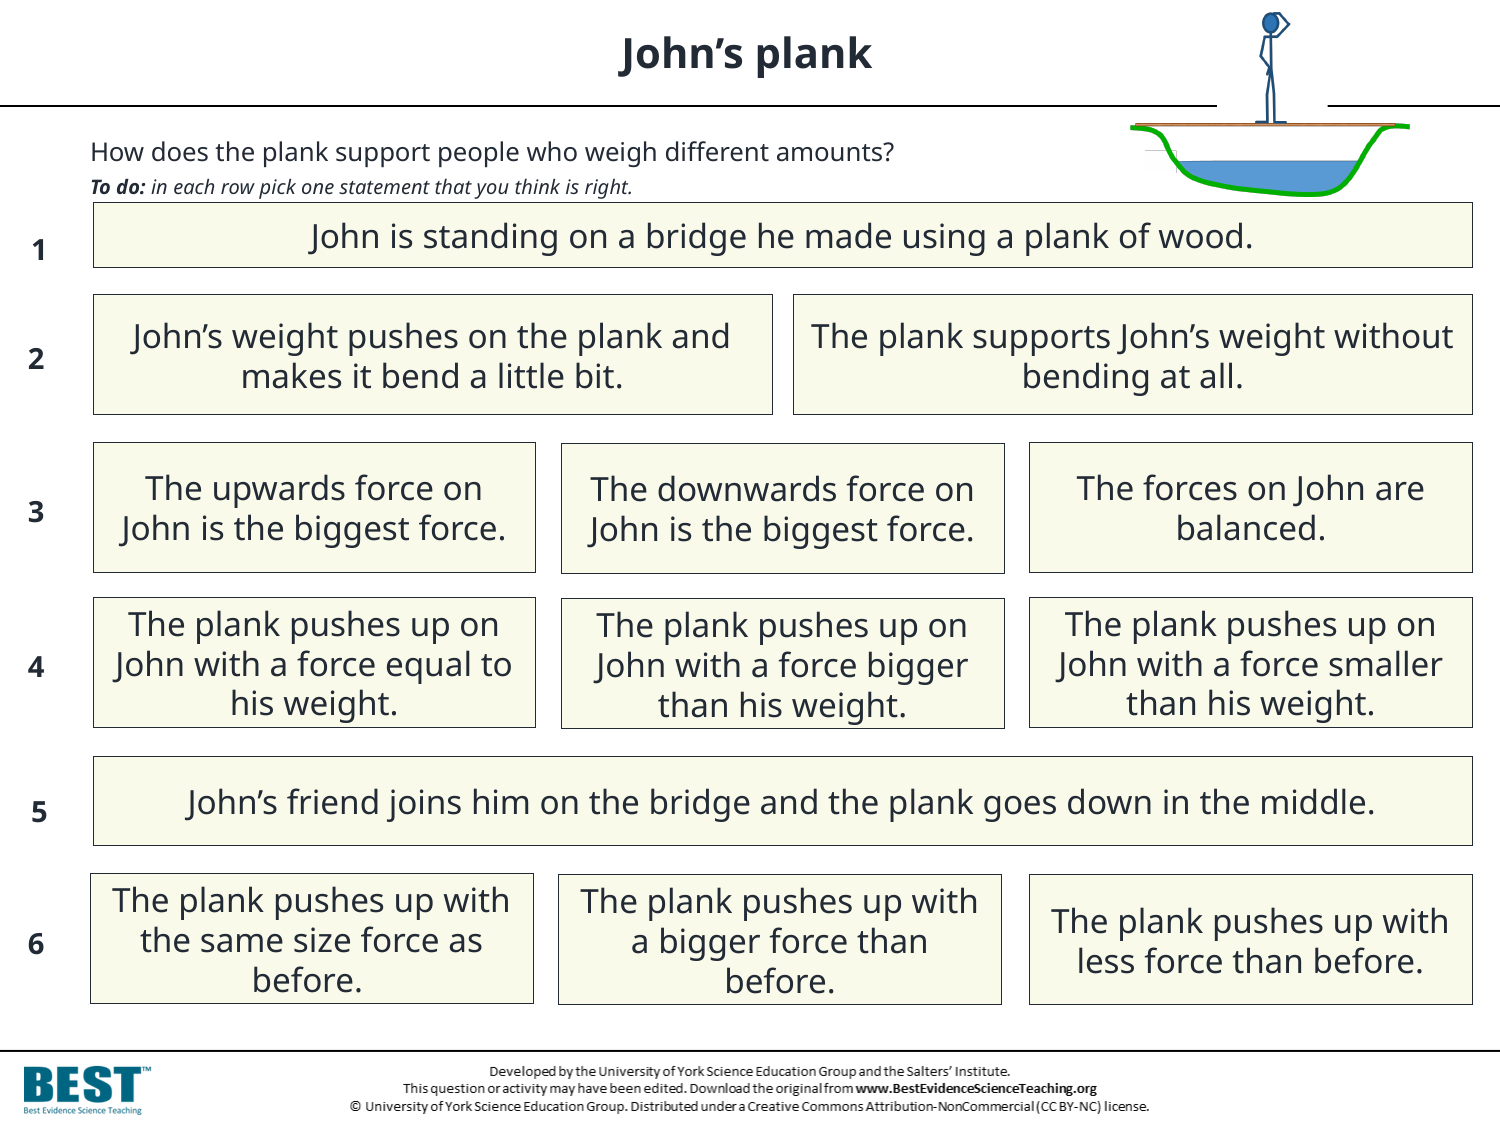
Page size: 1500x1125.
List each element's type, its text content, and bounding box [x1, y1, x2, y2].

text_box John’s plank [23, 4, 1471, 99]
picture [0, 12, 1500, 1125]
